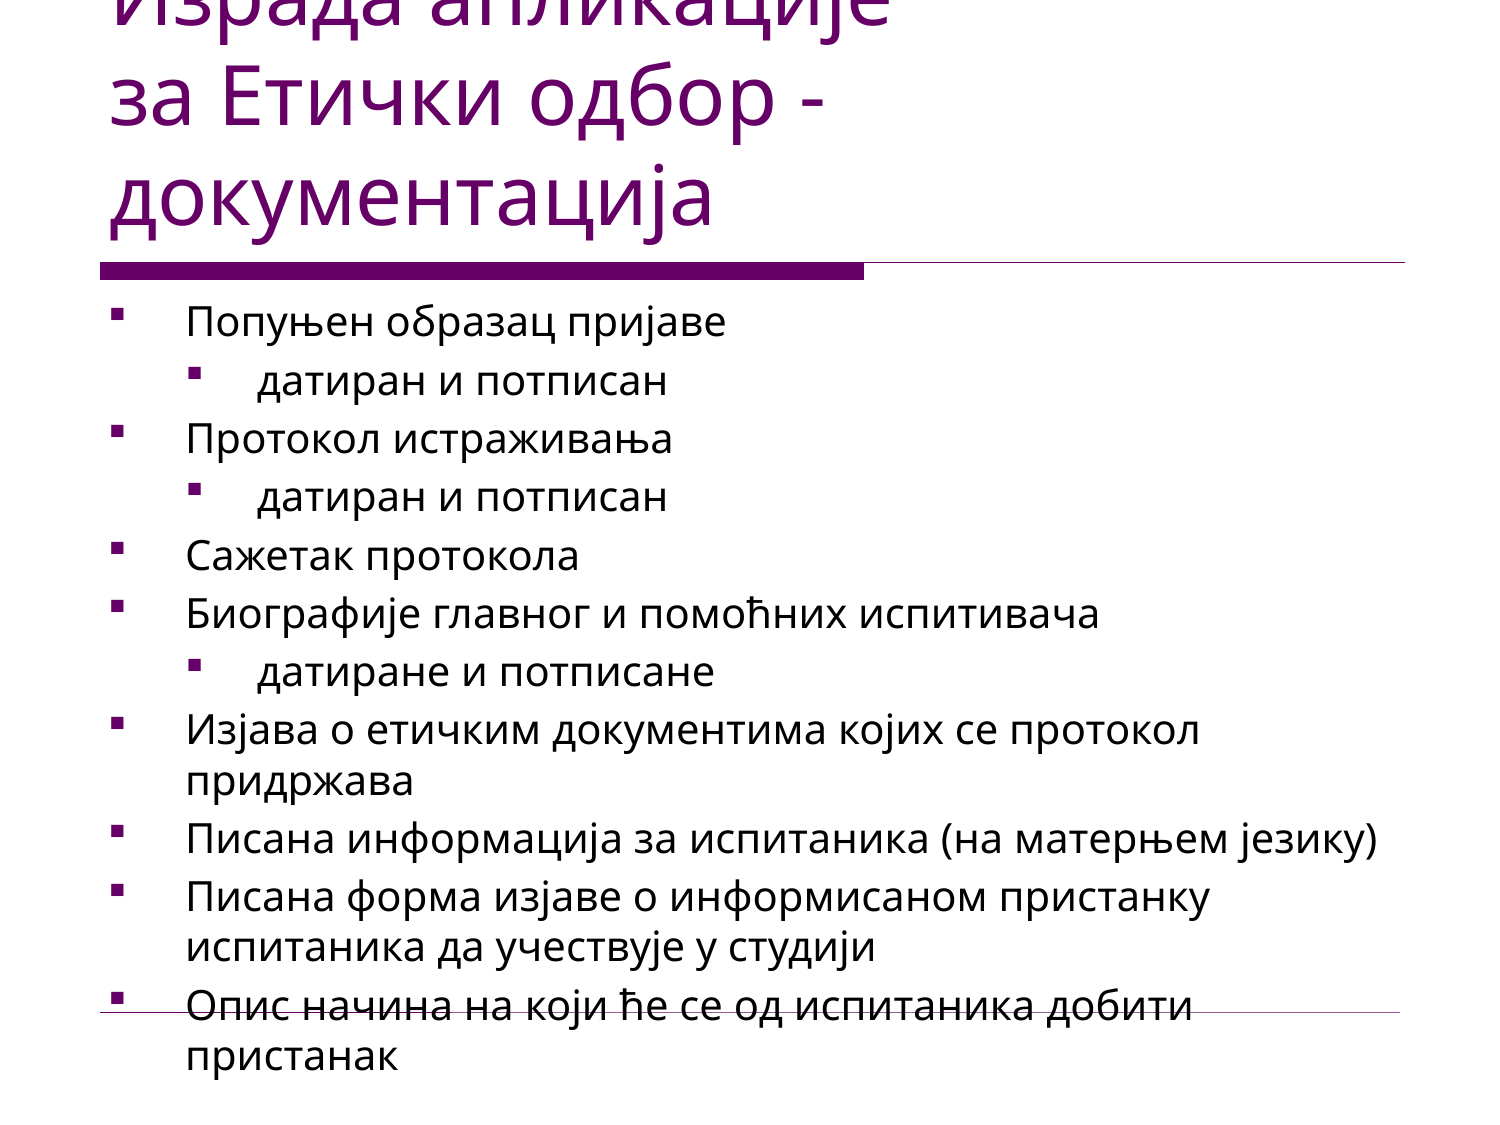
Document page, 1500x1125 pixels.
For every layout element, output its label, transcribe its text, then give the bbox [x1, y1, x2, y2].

title Израда апликације за Етички одбор - документација [93, 49, 1407, 250]
list Попуњен образац пријаве датиран и потписан Протокол истраживања датиран и потписан Сажетак протокола Биографије главног и помоћних испитивача датиране и потписане Изјава о етичким документима којих се протокол придржава Писана информација за испитаника (на матерњем језику) Писана форма изјаве о информисаном пристанку испитаника да учествује у студији Опис начина на који ће се од испитаника добити пристанак [92, 287, 1413, 988]
